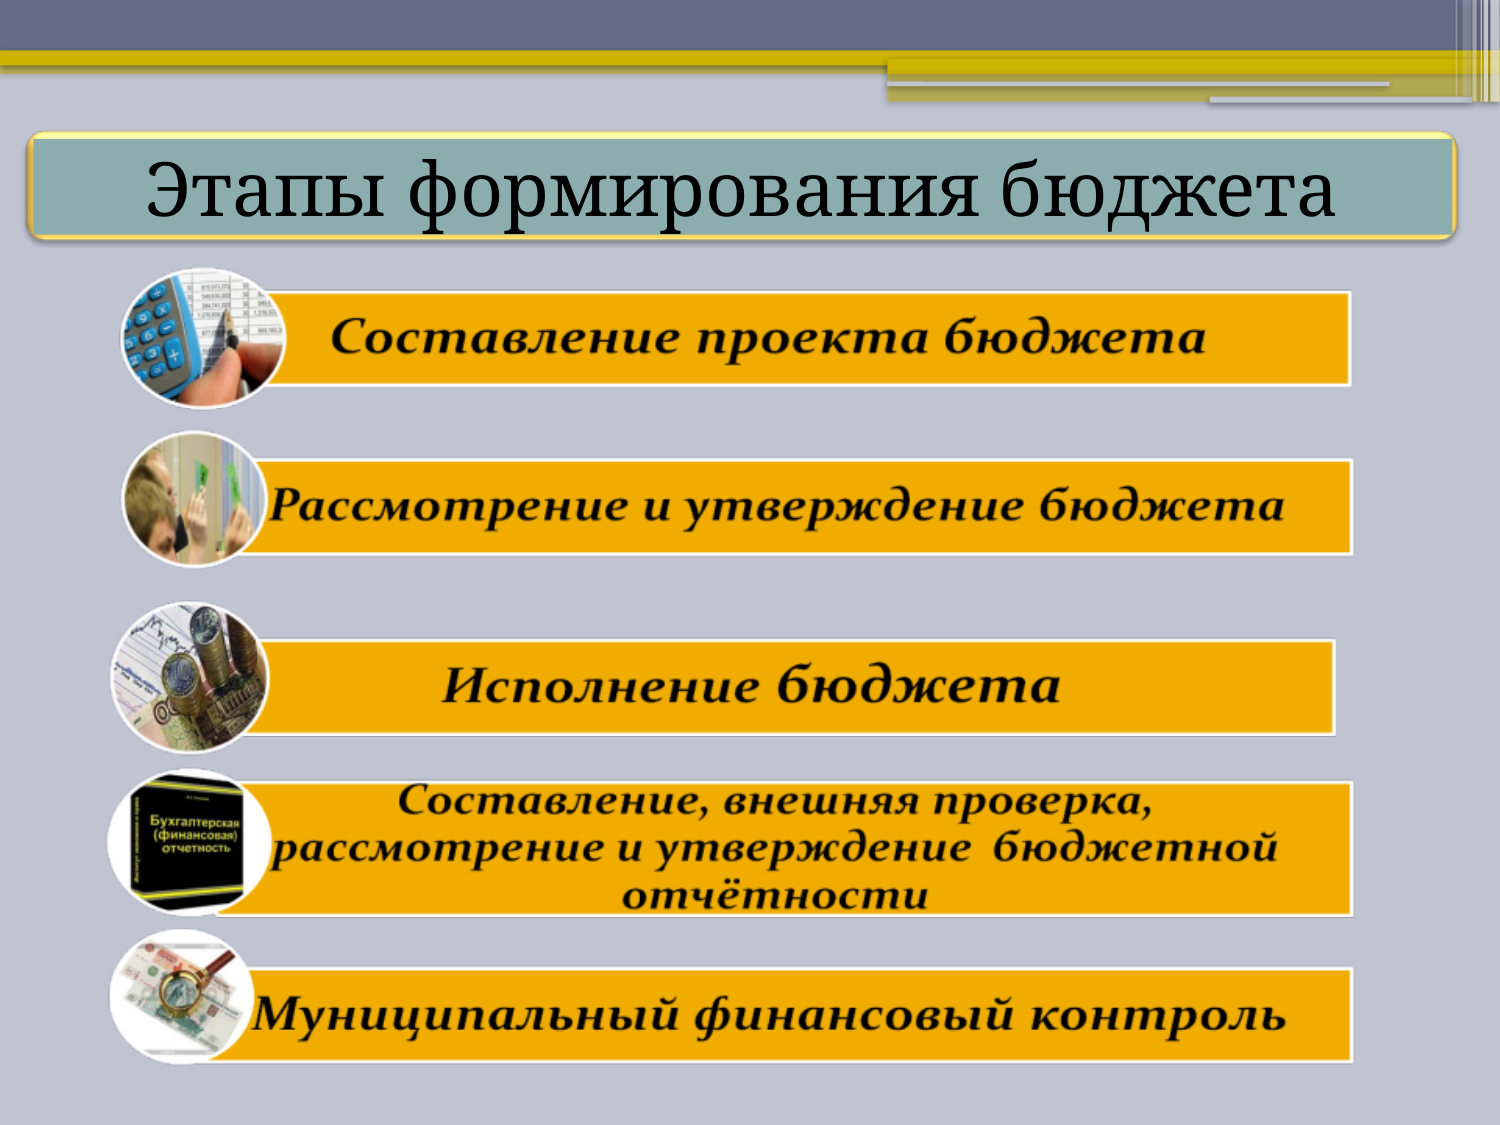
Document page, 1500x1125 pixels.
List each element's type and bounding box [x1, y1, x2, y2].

text_box [17, 113, 1467, 254]
picture [64, 266, 1436, 1084]
